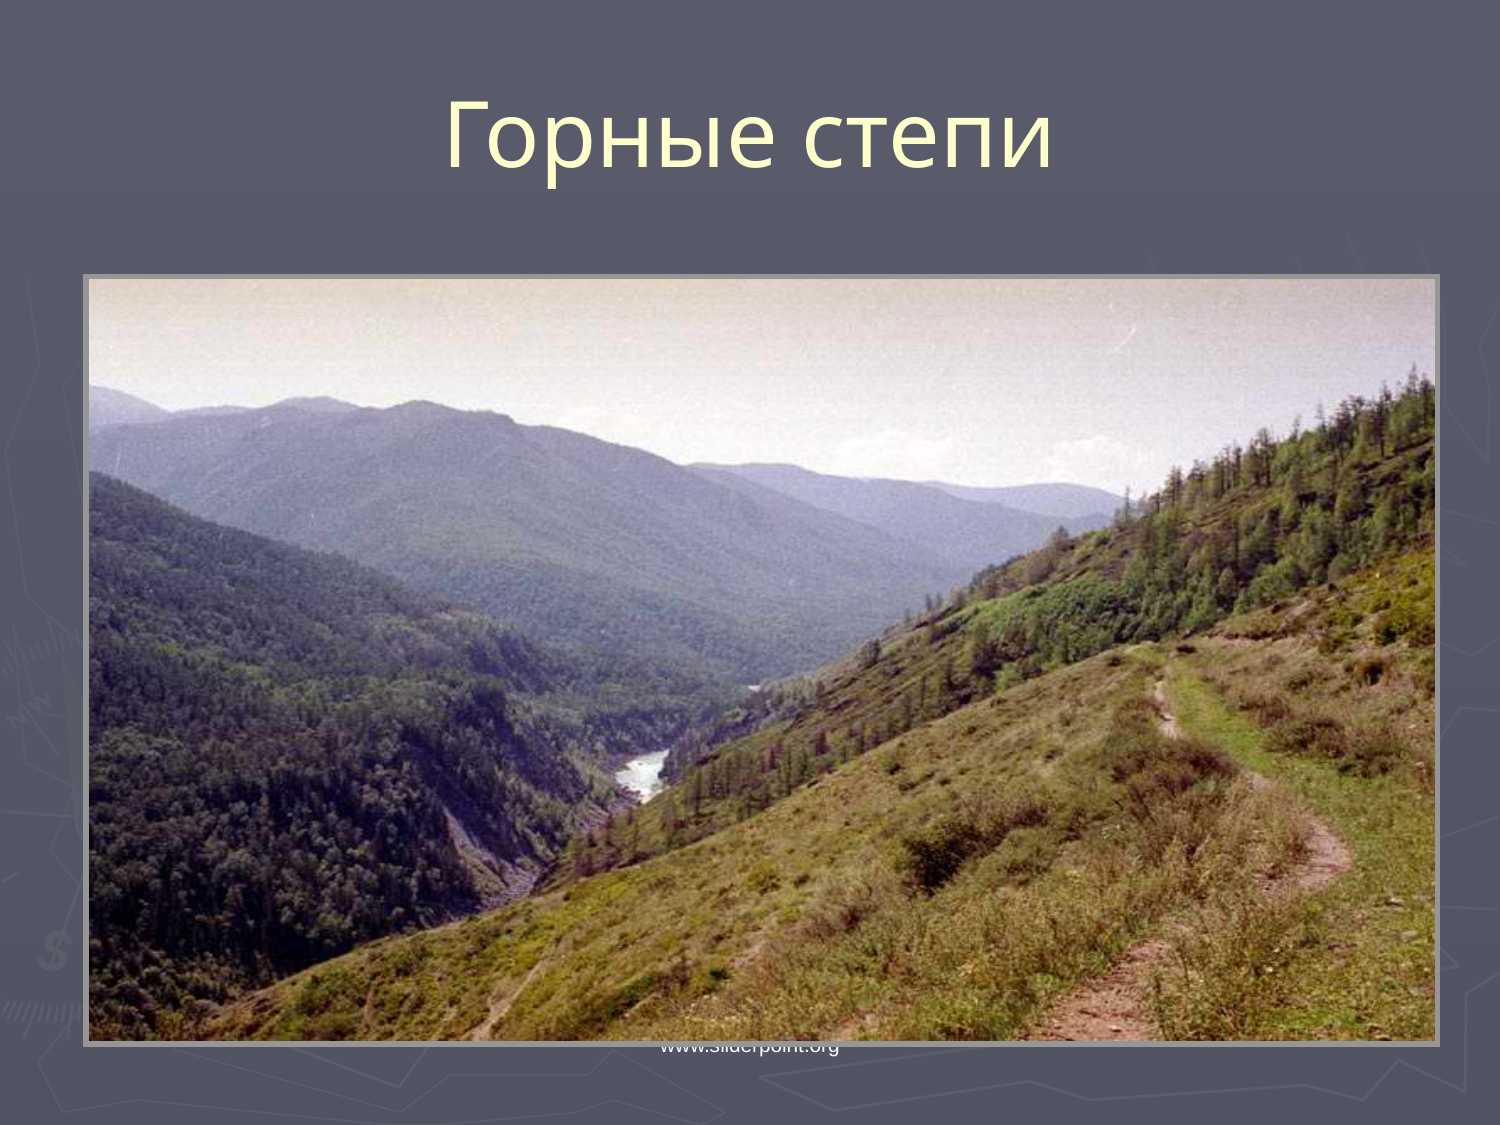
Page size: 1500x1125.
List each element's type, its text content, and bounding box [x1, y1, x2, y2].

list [88, 278, 1436, 1042]
title Горные степи [49, 37, 1451, 226]
footer www.sliderpoint.org [512, 1049, 988, 1103]
